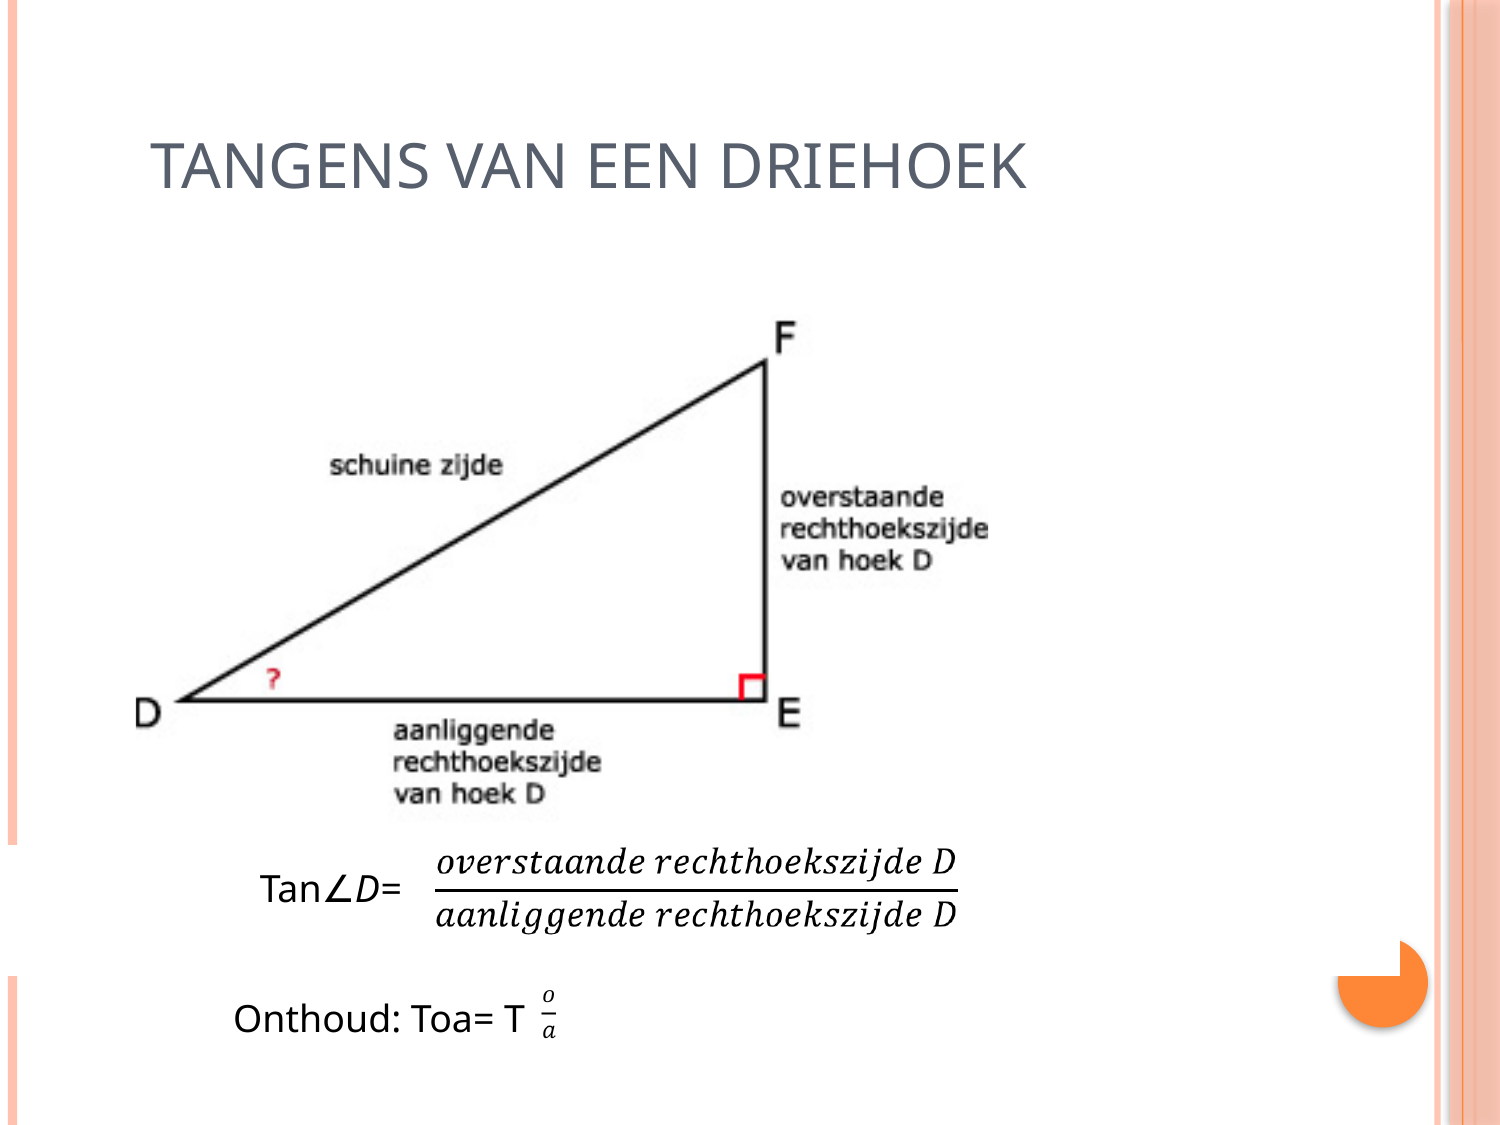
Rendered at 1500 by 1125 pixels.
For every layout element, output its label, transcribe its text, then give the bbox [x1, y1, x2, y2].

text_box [76, 987, 1023, 1066]
picture [135, 313, 989, 835]
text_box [0, 845, 1401, 977]
title Tangens van een driehoek [135, 101, 1463, 209]
